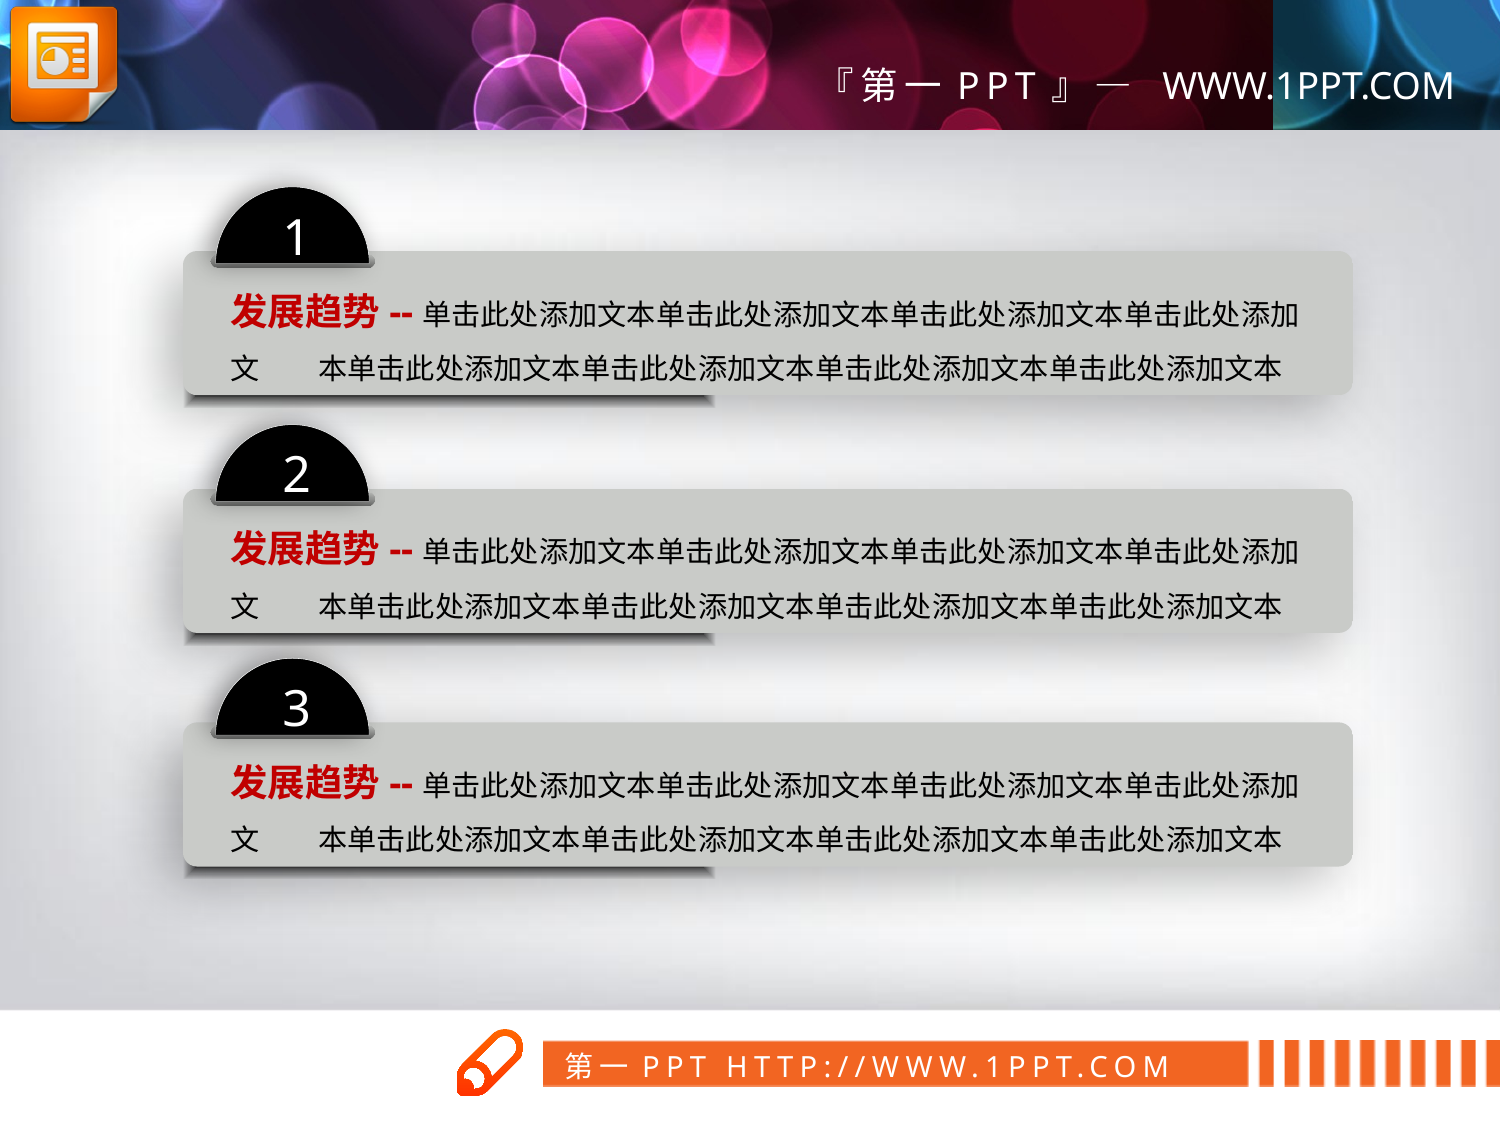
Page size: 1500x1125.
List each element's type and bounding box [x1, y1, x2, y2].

text_box [182, 186, 1354, 424]
picture [543, 1040, 1500, 1087]
picture [0, 0, 1500, 1012]
text_box [182, 657, 1354, 913]
text_box [182, 424, 1354, 657]
